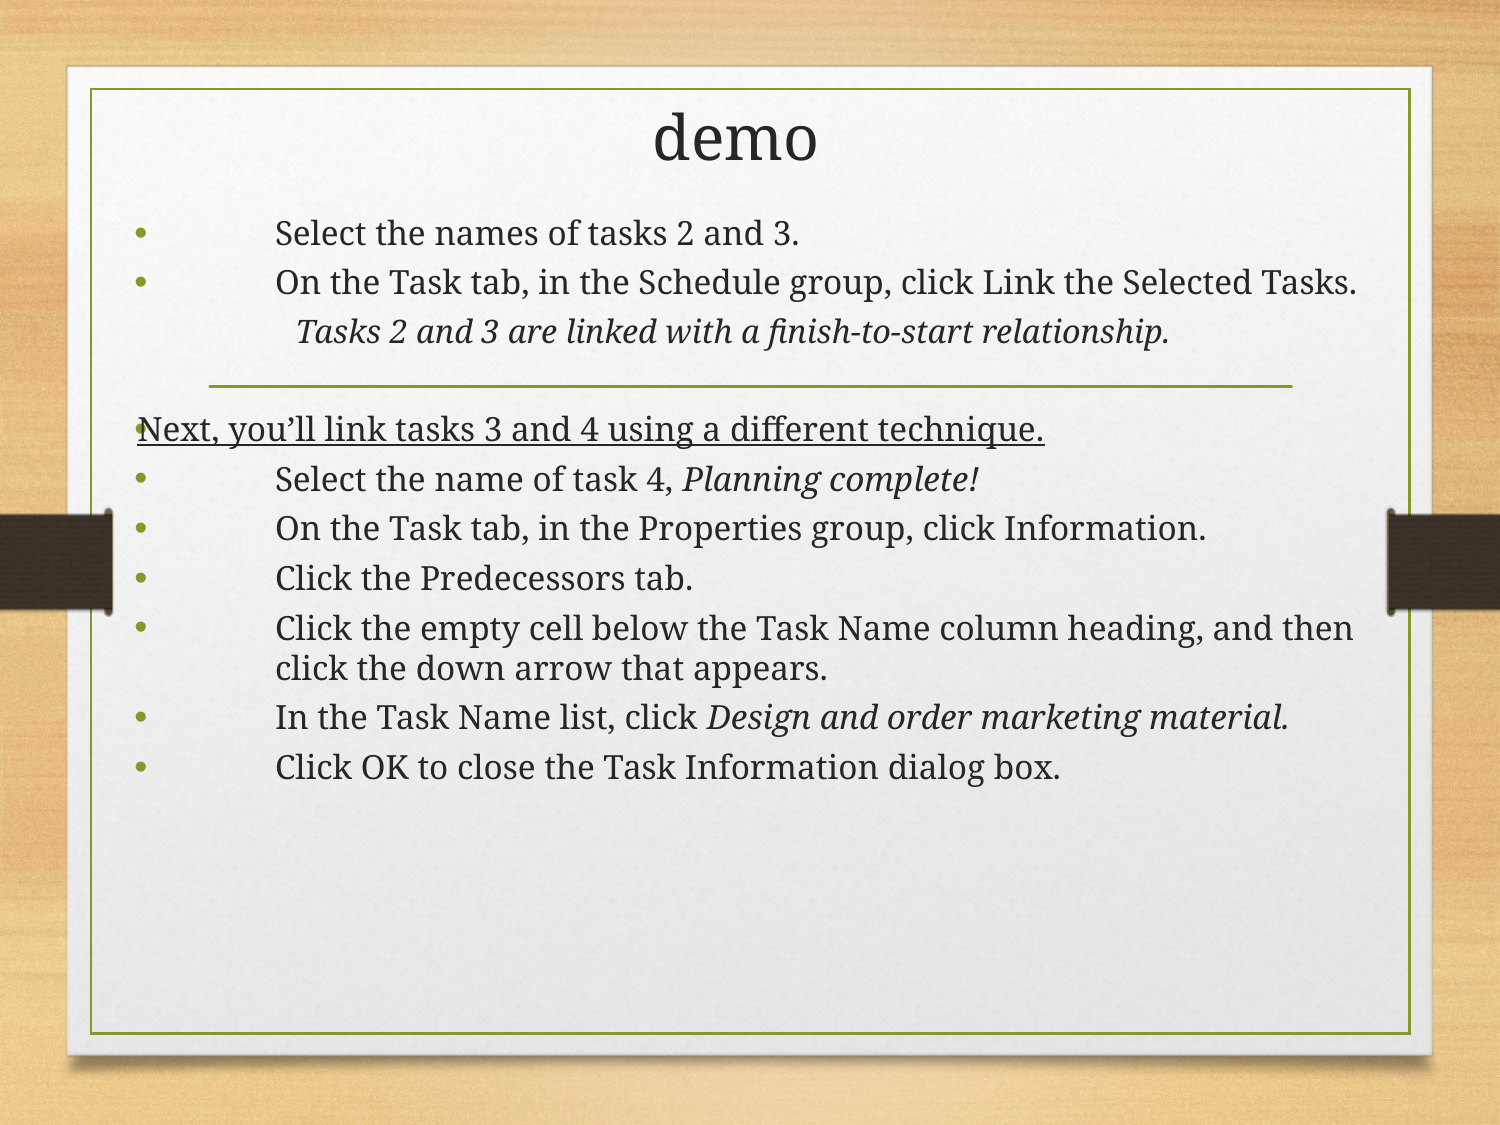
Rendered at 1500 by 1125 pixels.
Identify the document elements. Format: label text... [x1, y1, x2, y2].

list Select the names of tasks 2 and 3. On the Task tab, in the Schedule group, click Link the Selected Tasks. Tasks 2 and 3 are linked with a finish-to-start relationship. Next, you’ll link tasks 3 and 4 using a different technique. Select the name of task 4, Planning complete! On the Task tab, in the Properties group, click Information. Click the Predecessors tab. Click the empty cell below the Task Name column heading, and then click the down arrow that appears. In the Task Name list, click Design and order marketing material. Click OK to close the Task Information dialog box. [119, 130, 1386, 858]
title demo [119, 90, 1354, 130]
picture [0, 0, 1500, 1125]
